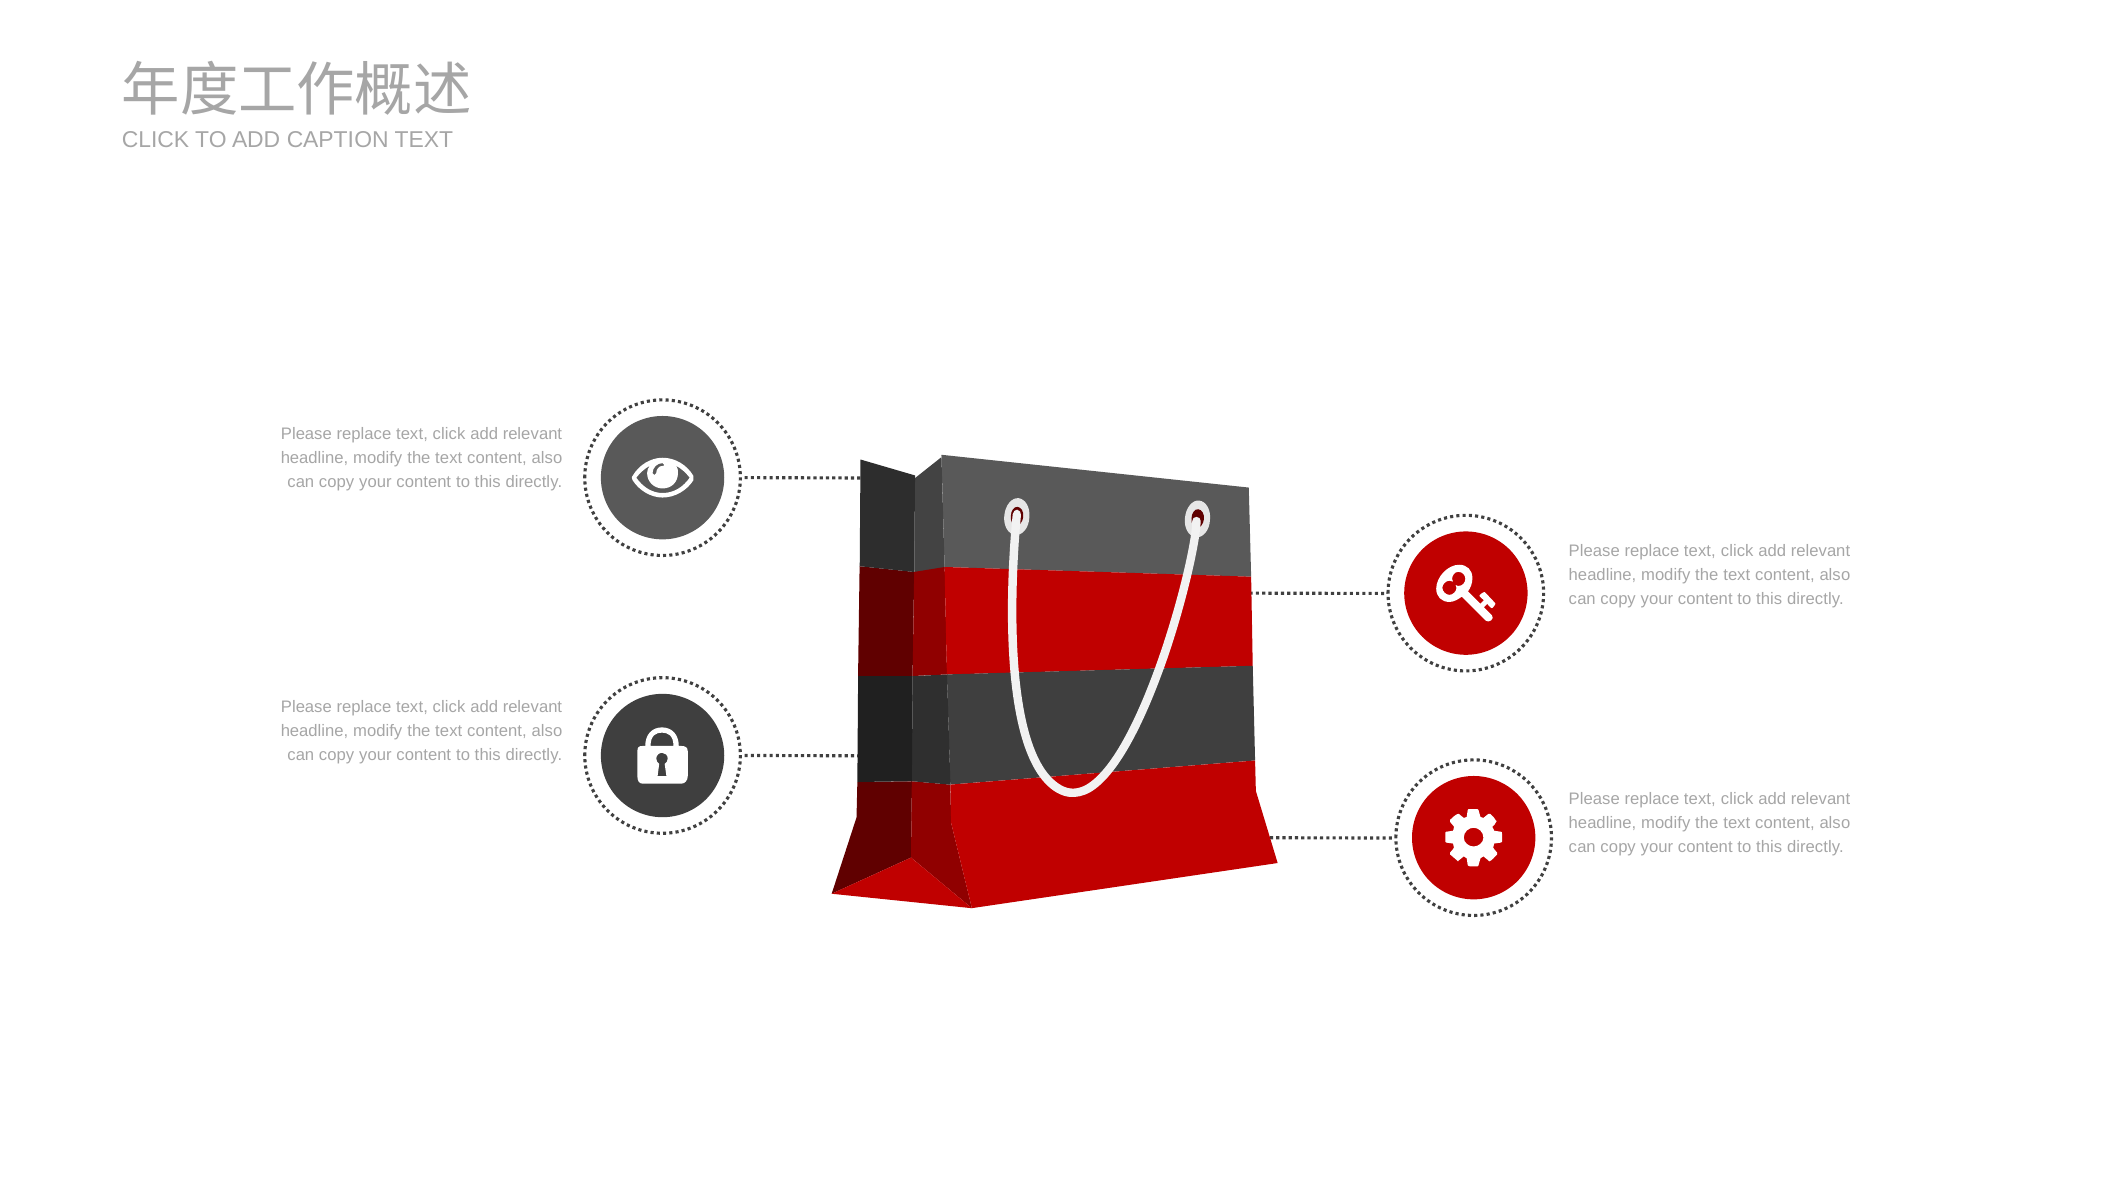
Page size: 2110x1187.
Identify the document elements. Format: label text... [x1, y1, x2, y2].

text_box 年度工作概述 [121, 52, 501, 123]
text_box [584, 677, 741, 834]
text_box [831, 454, 1278, 909]
text_box Please replace text, click add relevant headline, modify the text content, also can copy your content to this directly. [271, 419, 563, 491]
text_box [1387, 515, 1544, 671]
text_box Please replace text, click add relevant headline, modify the text content, also can copy your content to this directly. [1568, 535, 1860, 608]
text_box Please replace text, click add relevant headline, modify the text content, also can copy your content to this directly. [271, 692, 563, 764]
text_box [1395, 759, 1552, 916]
text_box CLICK TO ADD CAPTION TEXT [121, 124, 501, 153]
text_box Please replace text, click add relevant headline, modify the text content, also can copy your content to this directly. [1568, 784, 1860, 856]
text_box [584, 399, 741, 556]
